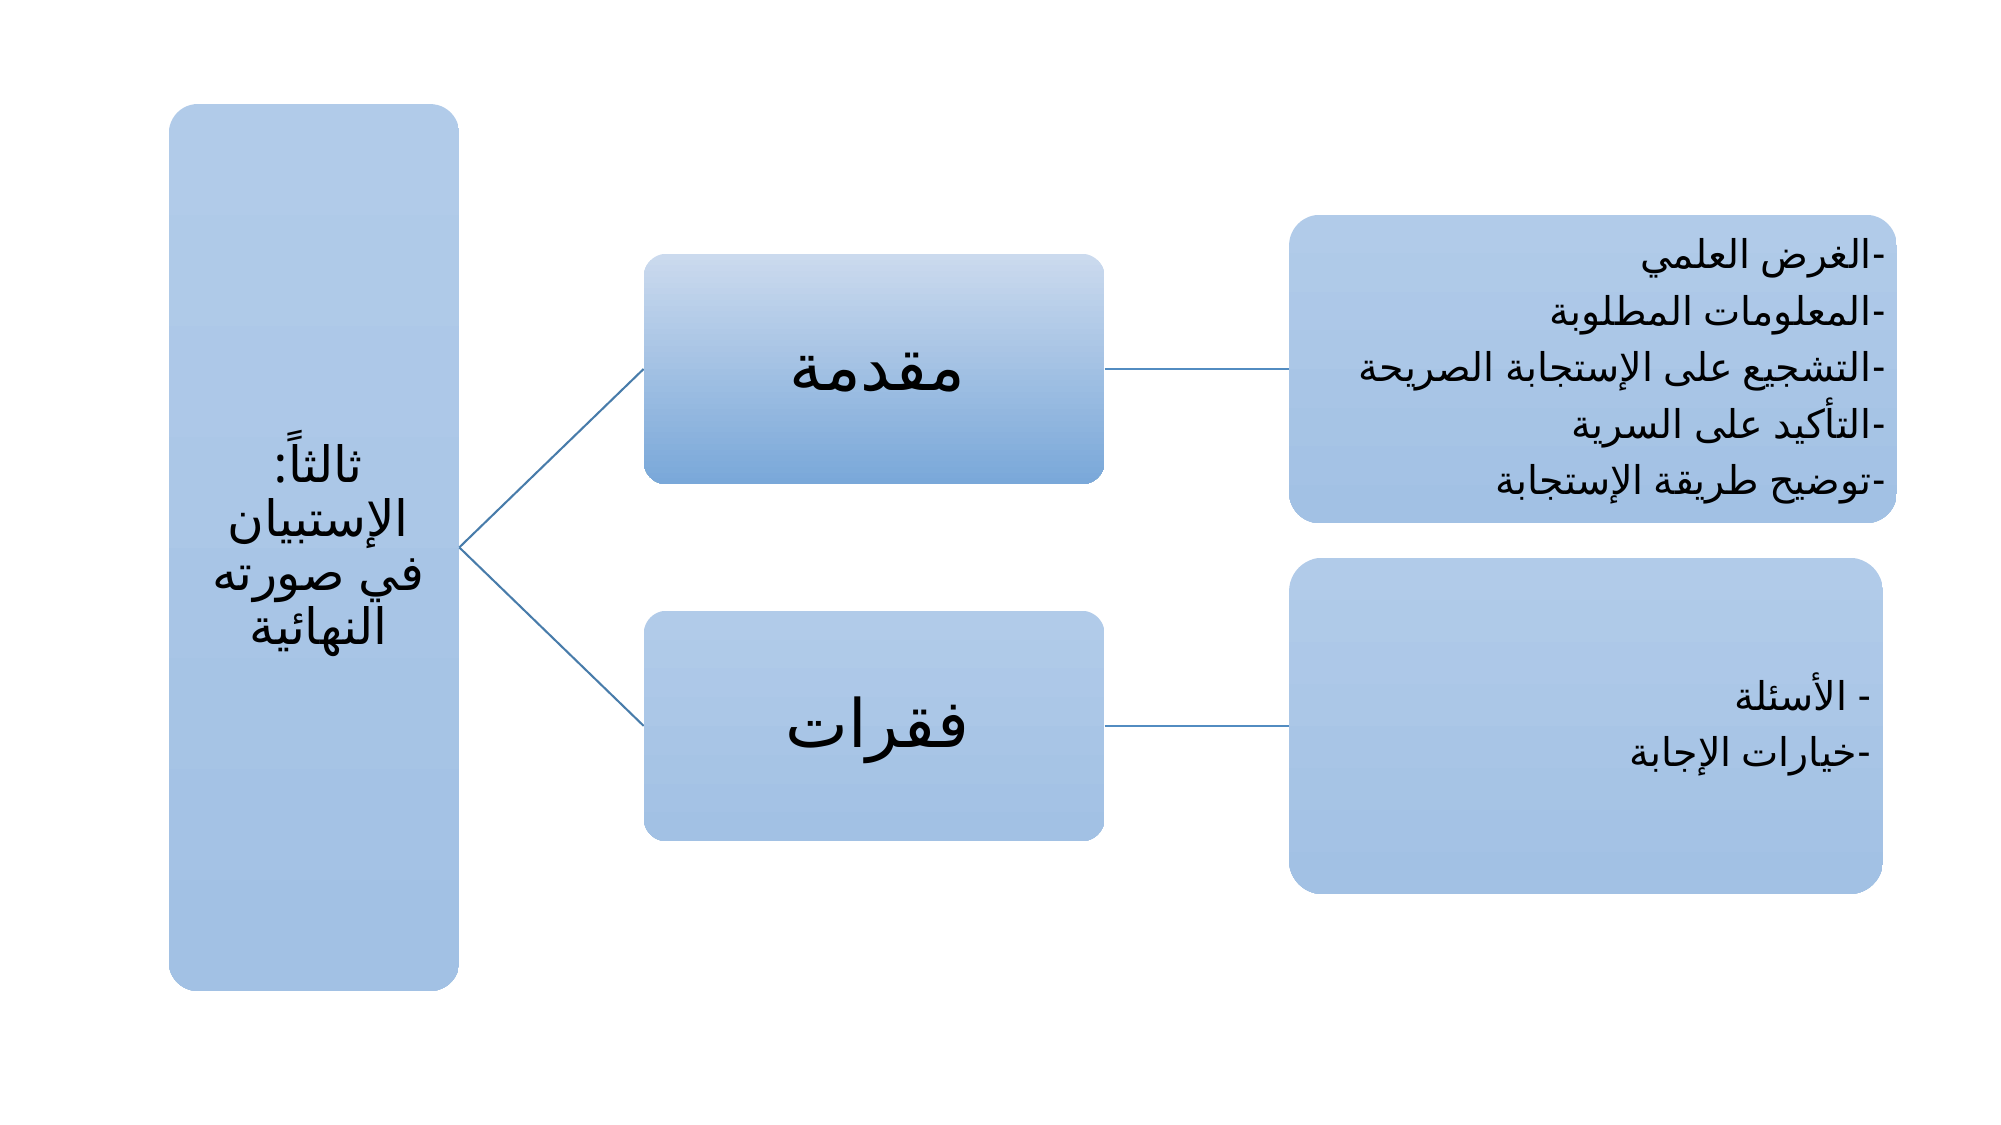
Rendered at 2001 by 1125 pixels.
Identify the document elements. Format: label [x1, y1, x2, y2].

list [111, 103, 1955, 992]
